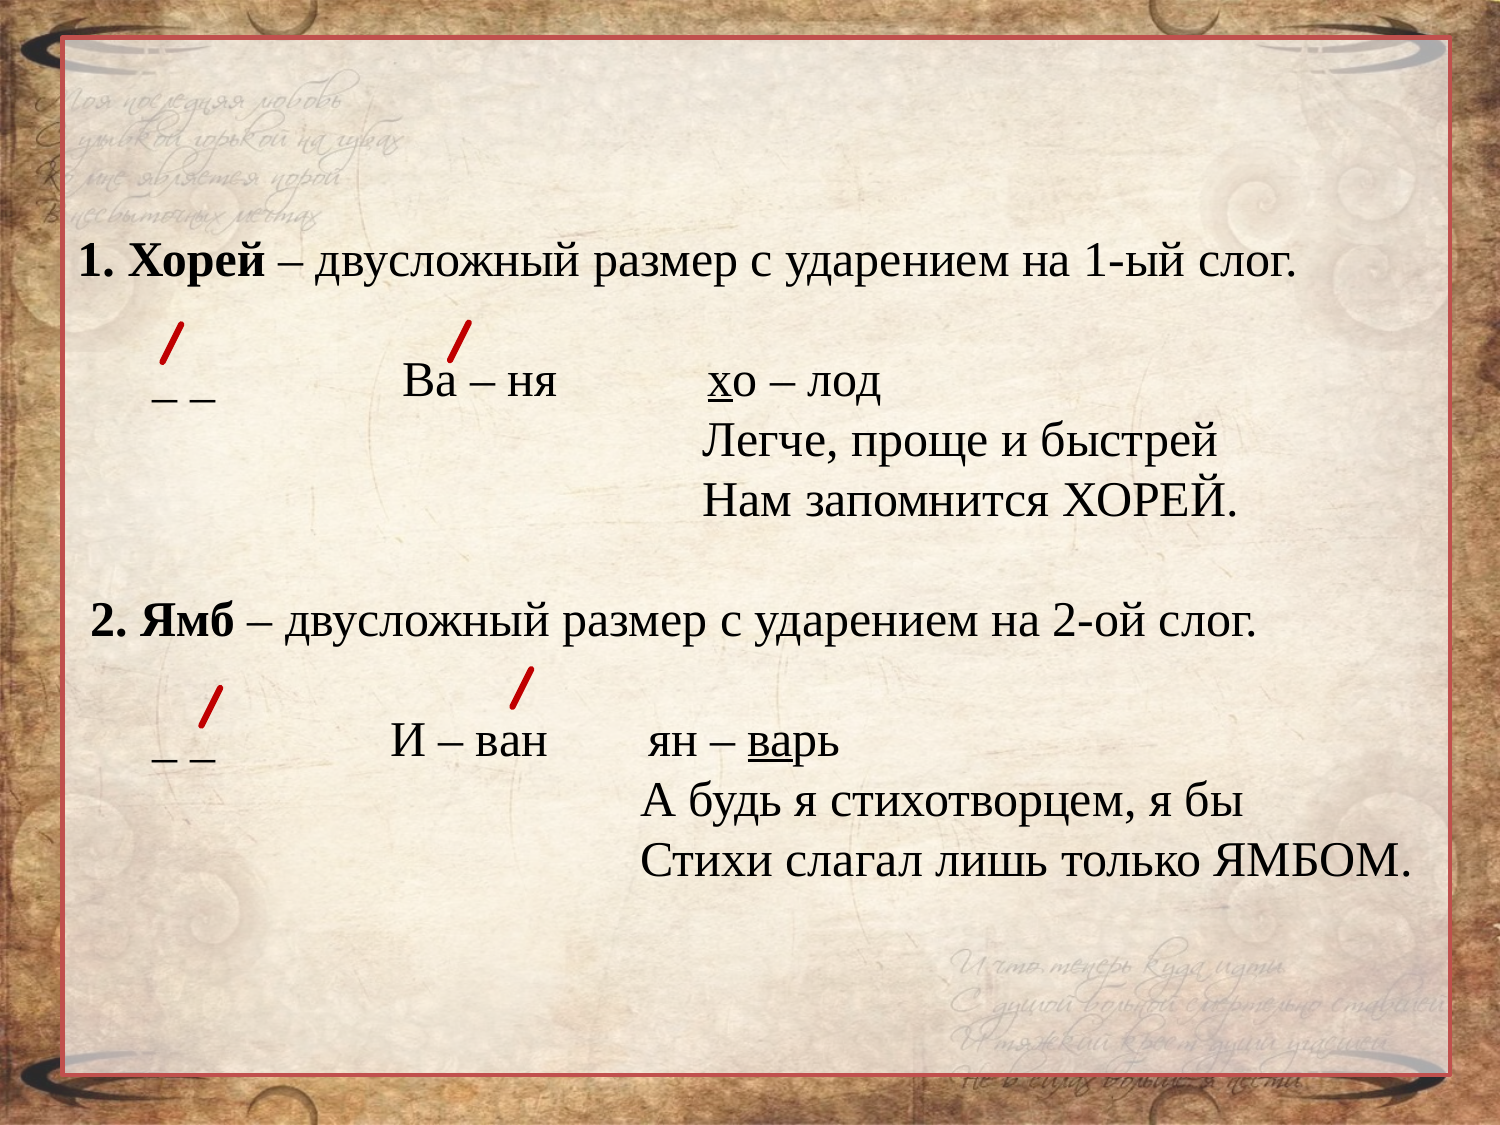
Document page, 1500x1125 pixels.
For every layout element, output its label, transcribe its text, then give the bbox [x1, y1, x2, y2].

title 1. Хорей – двусложный размер с ударением на 1-ый слог. _ _ Ва – ня хо – лод Легче, проще и быстрей Нам запомнится ХОРЕЙ. 2. Ямб – двусложный размер с ударением на 2-ой слог. _ _ И – ван ян – варь А будь я стихотворцем, я бы Стихи слагал лишь только ЯМБОМ. [60, 35, 1452, 1077]
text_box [201, 687, 221, 726]
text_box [512, 669, 532, 708]
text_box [162, 324, 182, 363]
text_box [449, 322, 469, 361]
